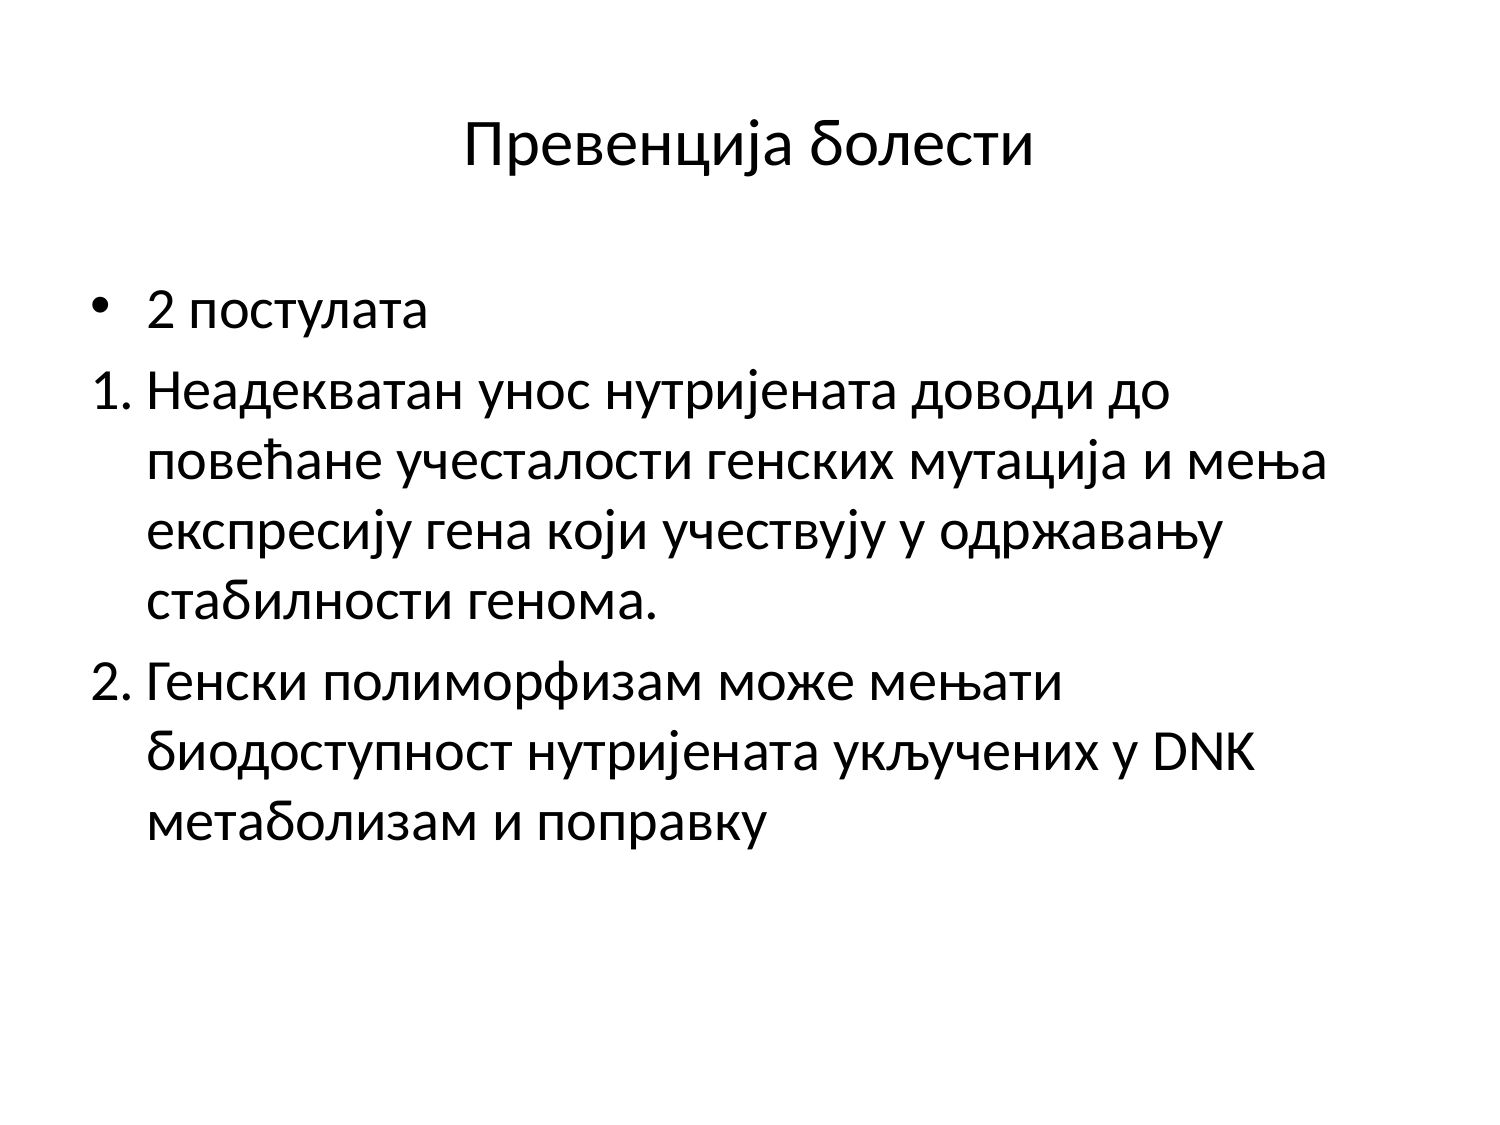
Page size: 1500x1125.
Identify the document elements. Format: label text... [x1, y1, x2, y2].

list 2 постулата Неадекватан унос нутријената доводи до повећане учесталости генских мутација и мења експресију гена који учествују у одржавању стабилности генома. Генски полиморфизам може мењати биодоступност нутријената укључених у DNK метаболизам и поправку [74, 262, 1426, 1006]
title Превенција болести [74, 44, 1426, 233]
